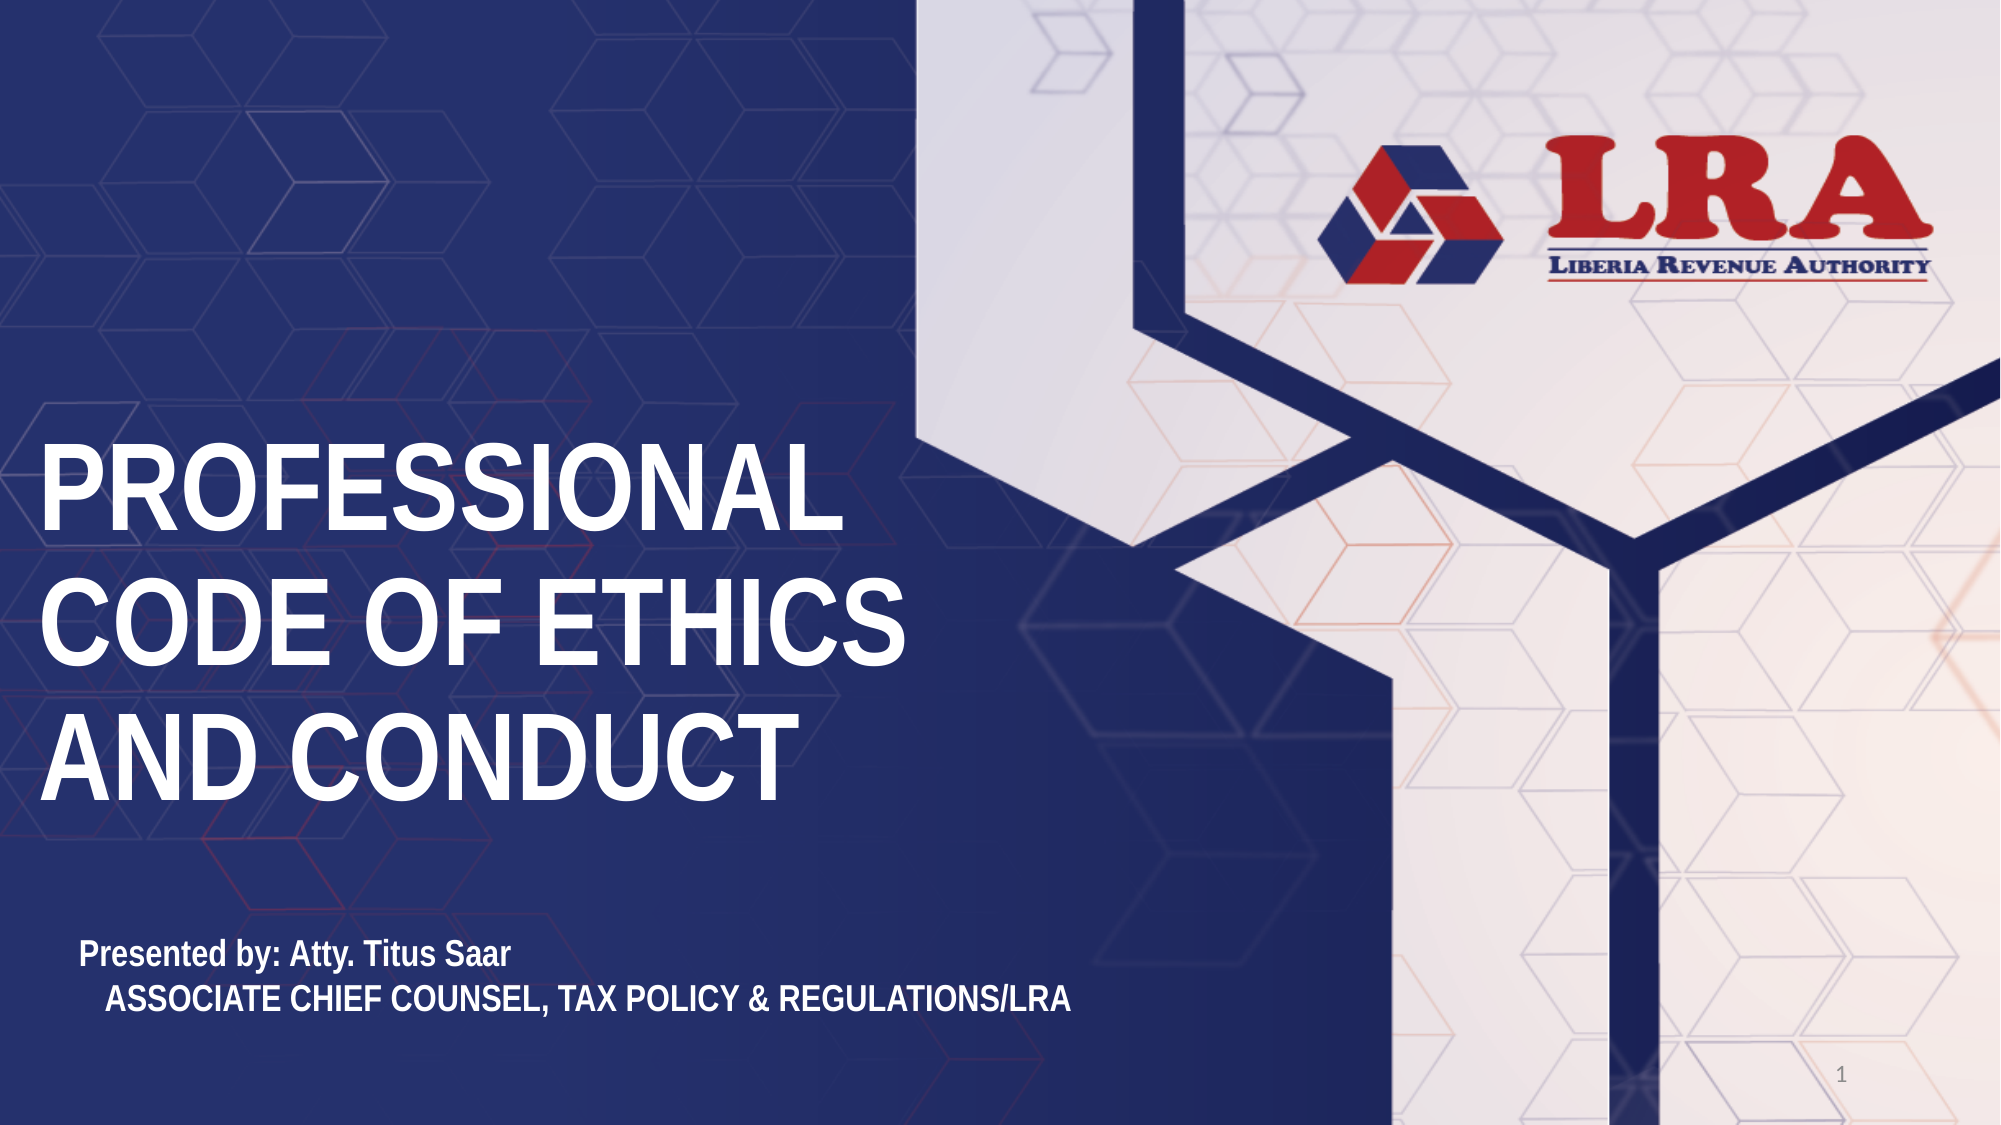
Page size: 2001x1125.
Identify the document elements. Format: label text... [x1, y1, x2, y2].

slide_number 1 [1412, 1042, 1863, 1103]
title PROFESSIONAL CODE OF ETHICS AND CONDUCT [23, 259, 1027, 835]
picture [0, 0, 2001, 1125]
text_box Presented by: Atty. Titus Saar ASSOCIATE CHIEF COUNSEL, TAX POLICY & REGULATIONS/LRA [64, 921, 1129, 1026]
